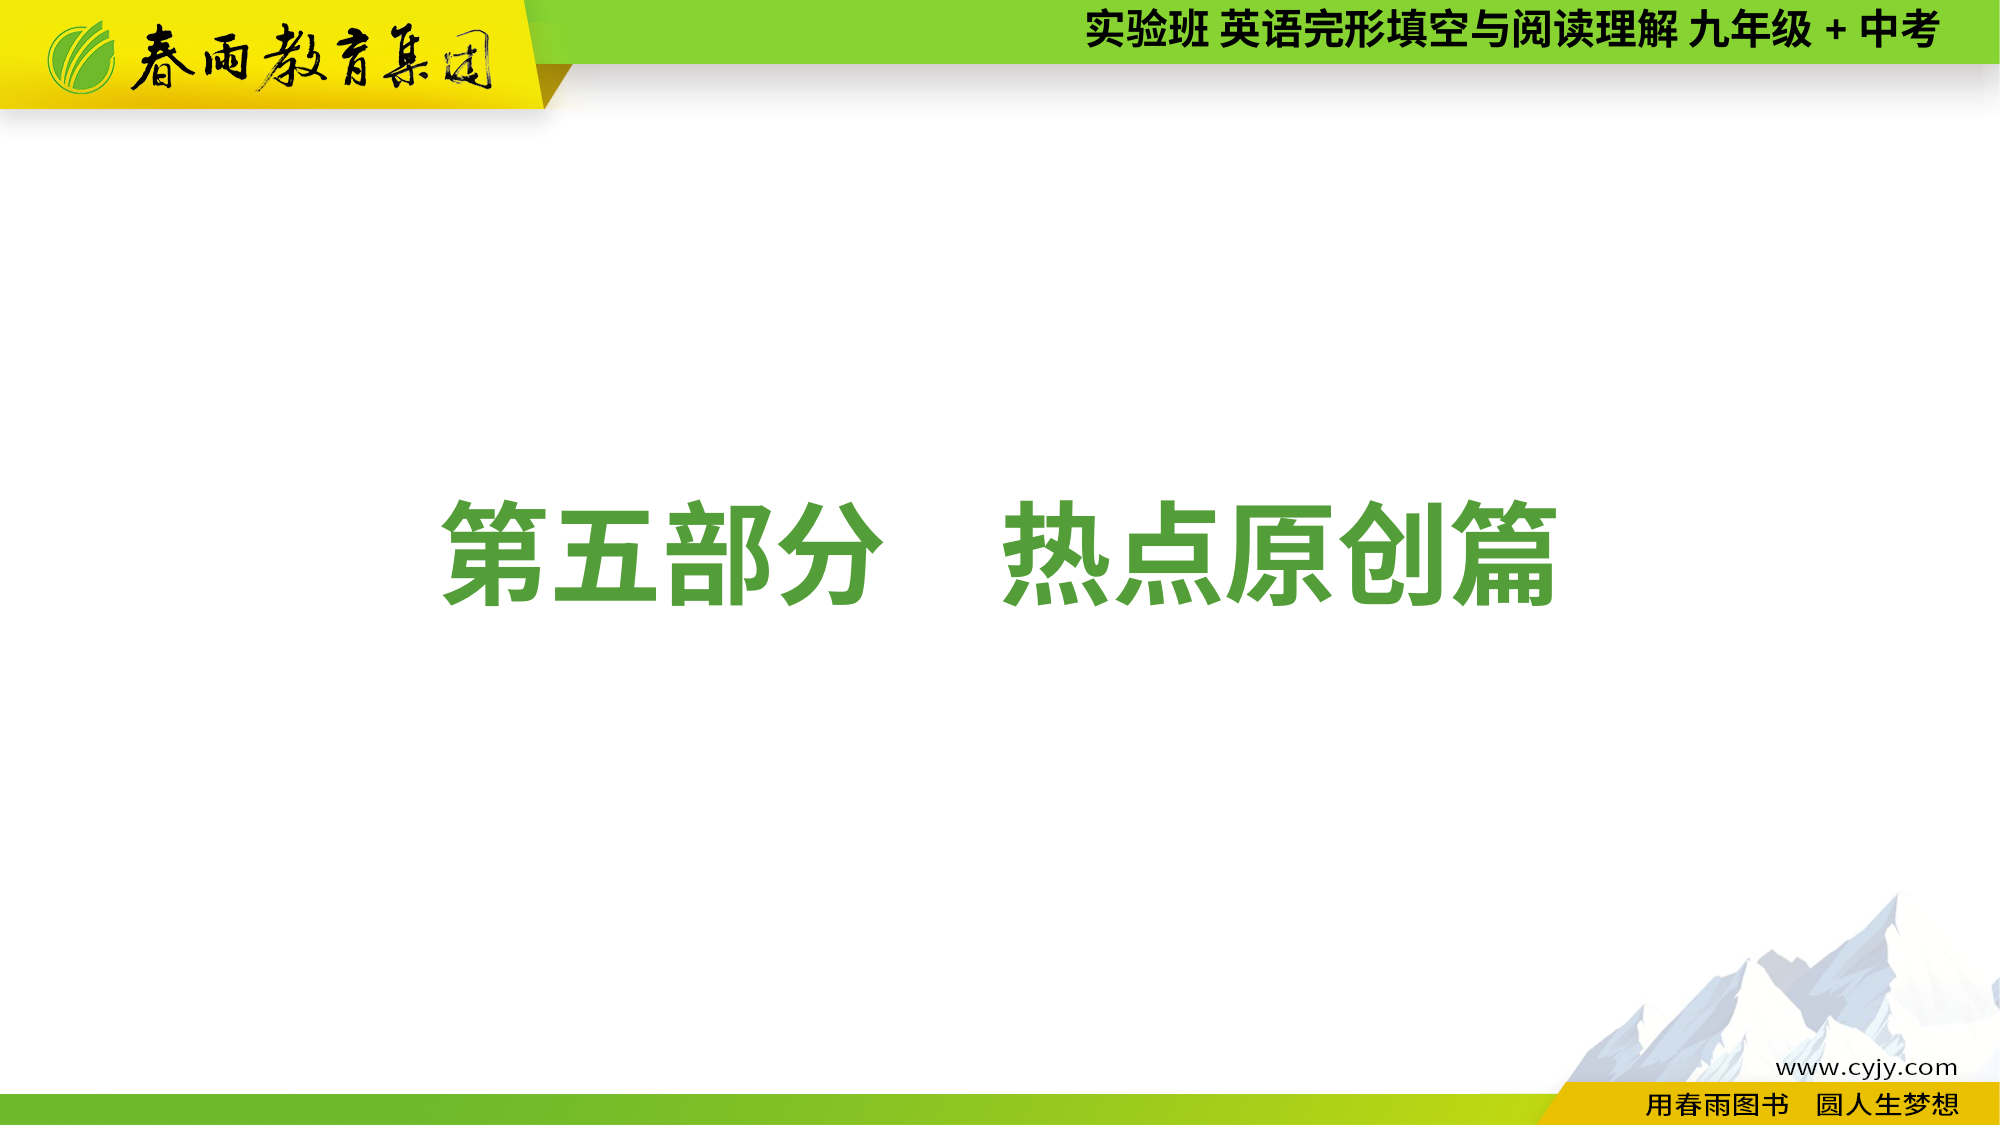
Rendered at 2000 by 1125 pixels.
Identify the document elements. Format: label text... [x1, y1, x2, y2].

text_box 第五部分 热点原创篇 [54, 408, 1946, 627]
picture [0, 0, 2000, 1125]
